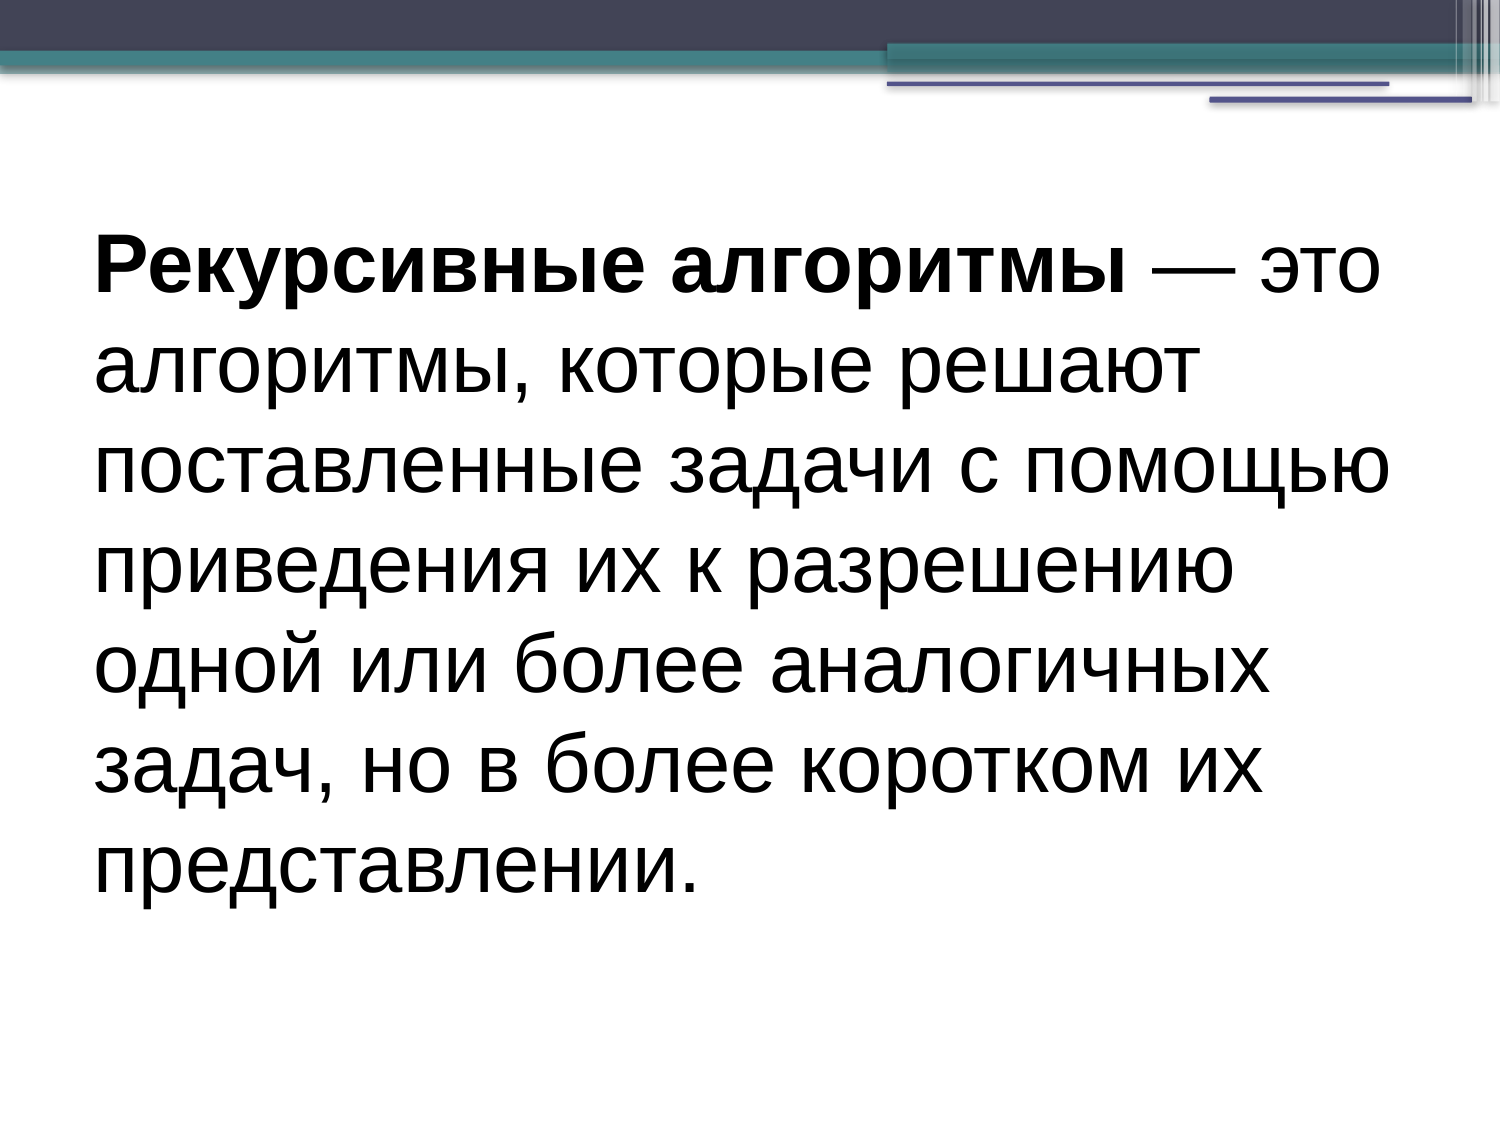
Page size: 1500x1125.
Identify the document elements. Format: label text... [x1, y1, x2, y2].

text_box Рекурсивные алгоритмы — это алгоритмы, которые решают поставленные задачи с помощью приведения их к разрешению одной или более аналогичных задач, но в более коротком их представлении. [93, 457, 1444, 662]
